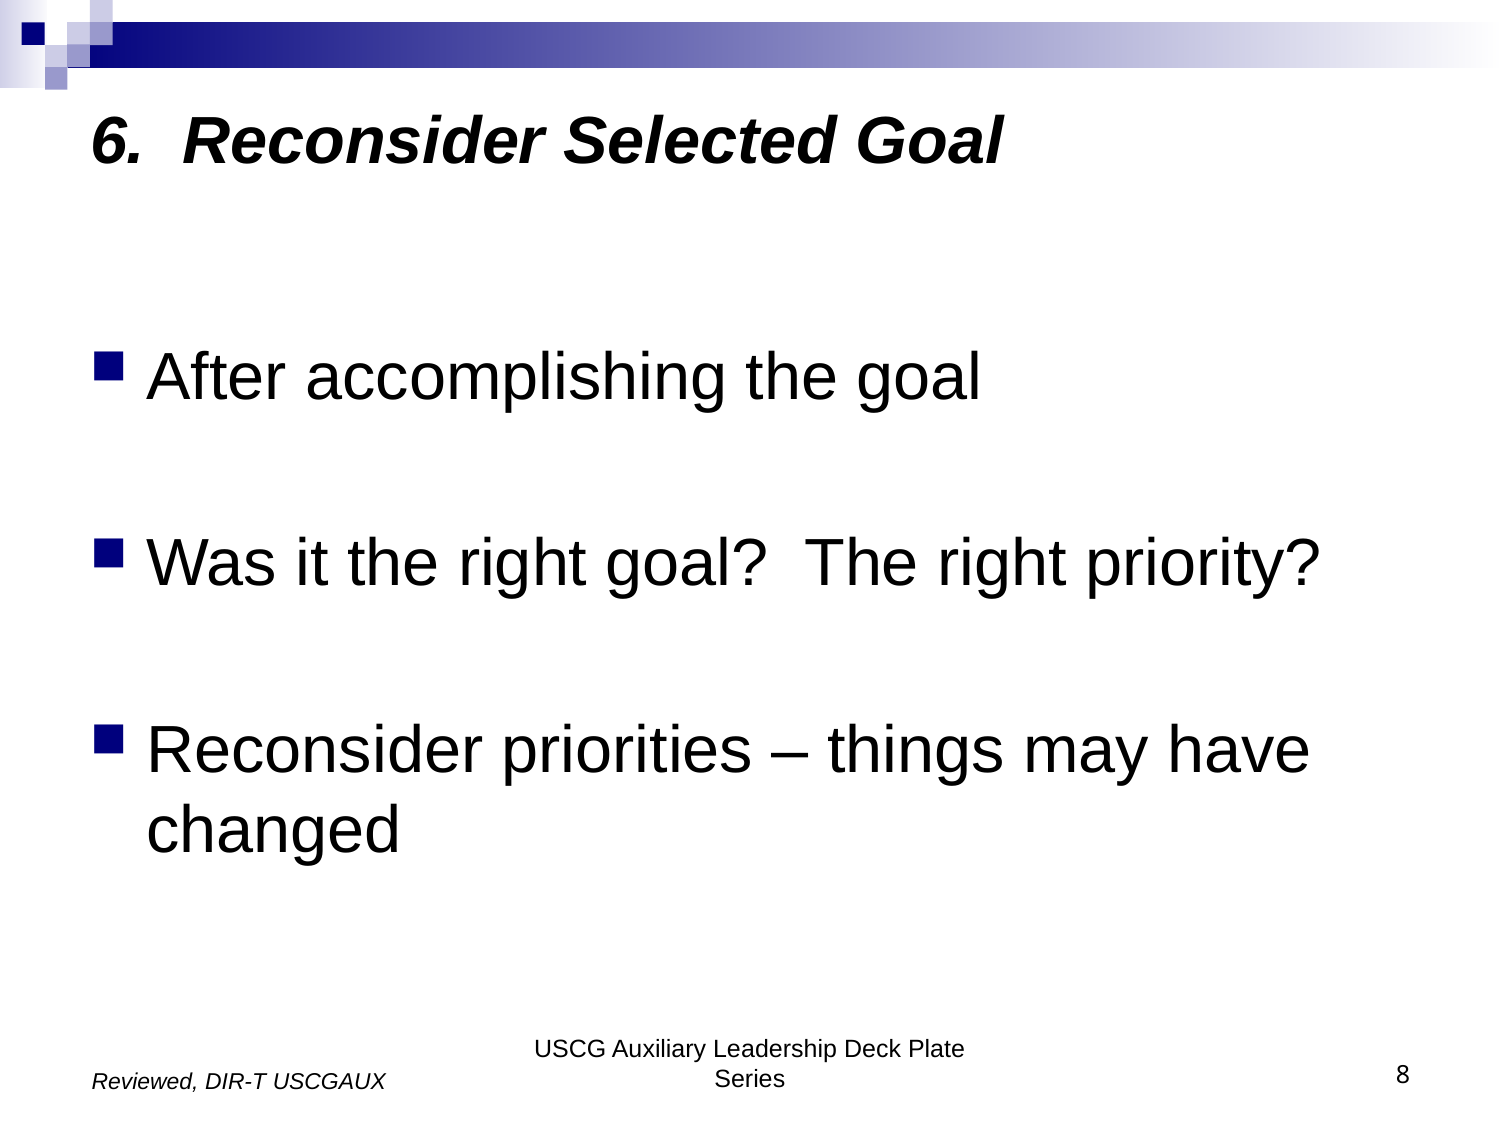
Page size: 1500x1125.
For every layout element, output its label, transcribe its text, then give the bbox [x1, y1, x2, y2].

title 6. Reconsider Selected Goal [75, 75, 1425, 200]
text_box Reviewed, DIR-T USCGAUX [76, 1058, 402, 1102]
footer USCG Auxiliary Leadership Deck Plate Series [512, 1025, 988, 1100]
list After accomplishing the goal Was it the right goal? The right priority? Reconsider priorities – things may have changed [75, 324, 1425, 963]
slide_number 8 [1074, 1025, 1425, 1100]
